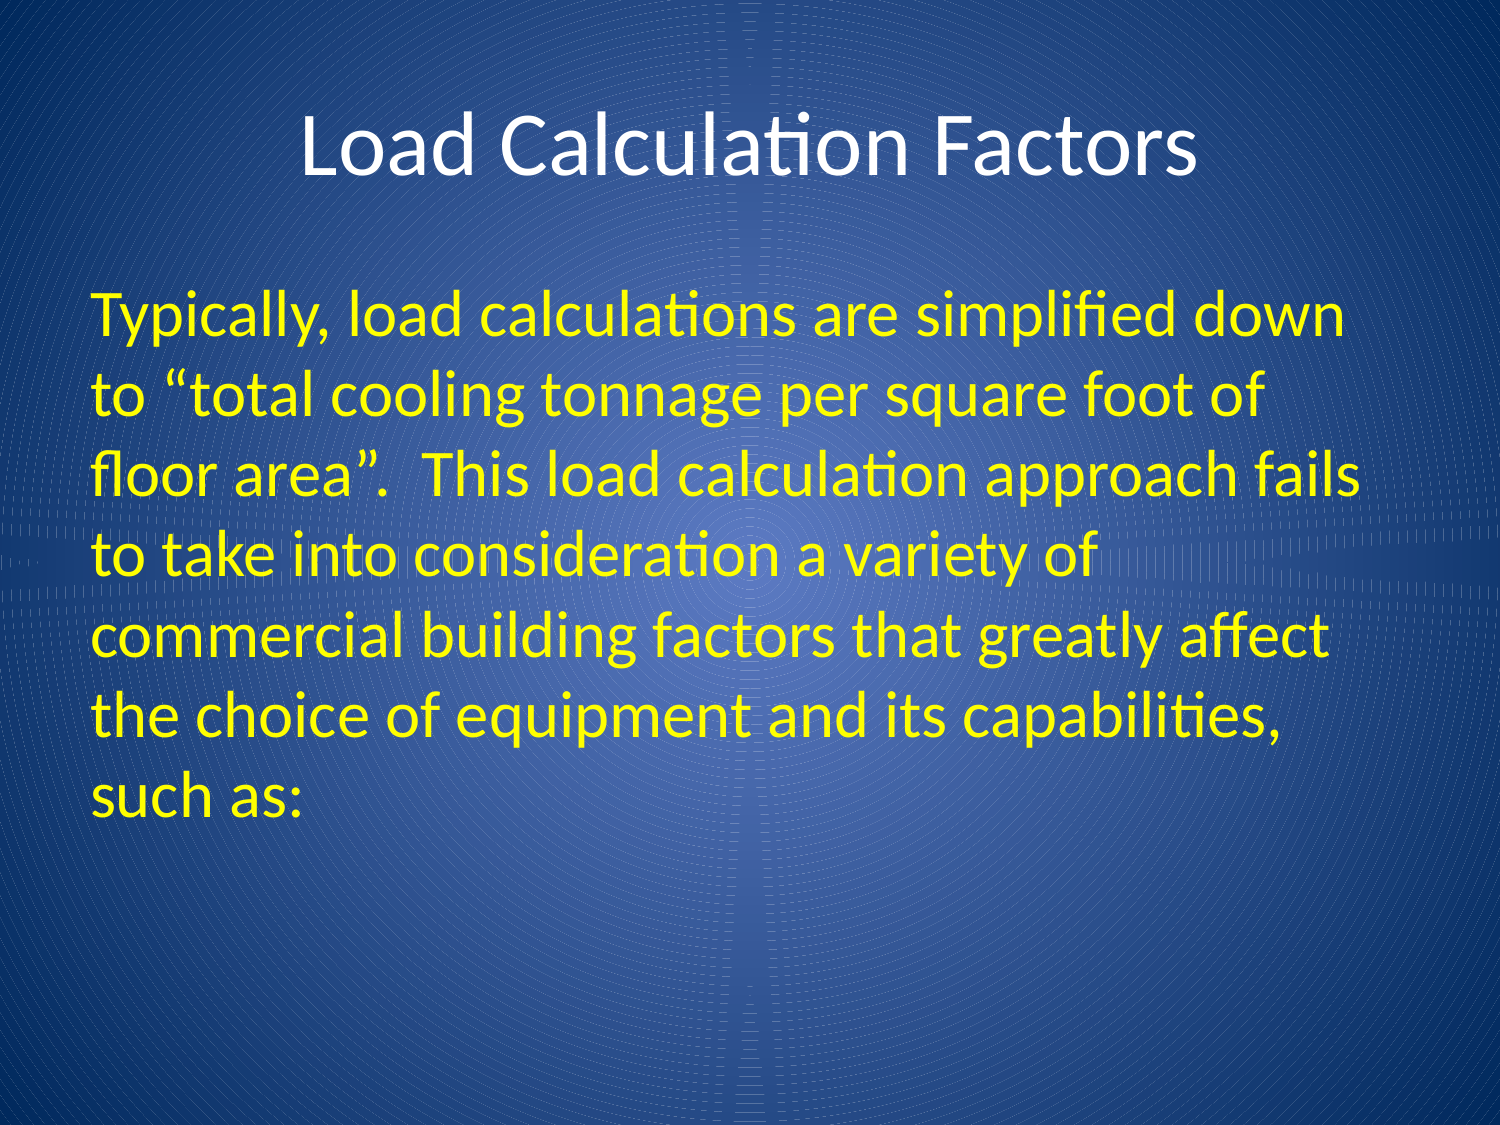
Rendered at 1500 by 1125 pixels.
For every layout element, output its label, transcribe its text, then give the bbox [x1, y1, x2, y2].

list Typically, load calculations are simplified down to “total cooling tonnage per square foot of floor area”. This load calculation approach fails to take into consideration a variety of commercial building factors that greatly affect the choice of equipment and its capabilities, such as: [75, 262, 1425, 1005]
title Load Calculation Factors [75, 45, 1425, 233]
